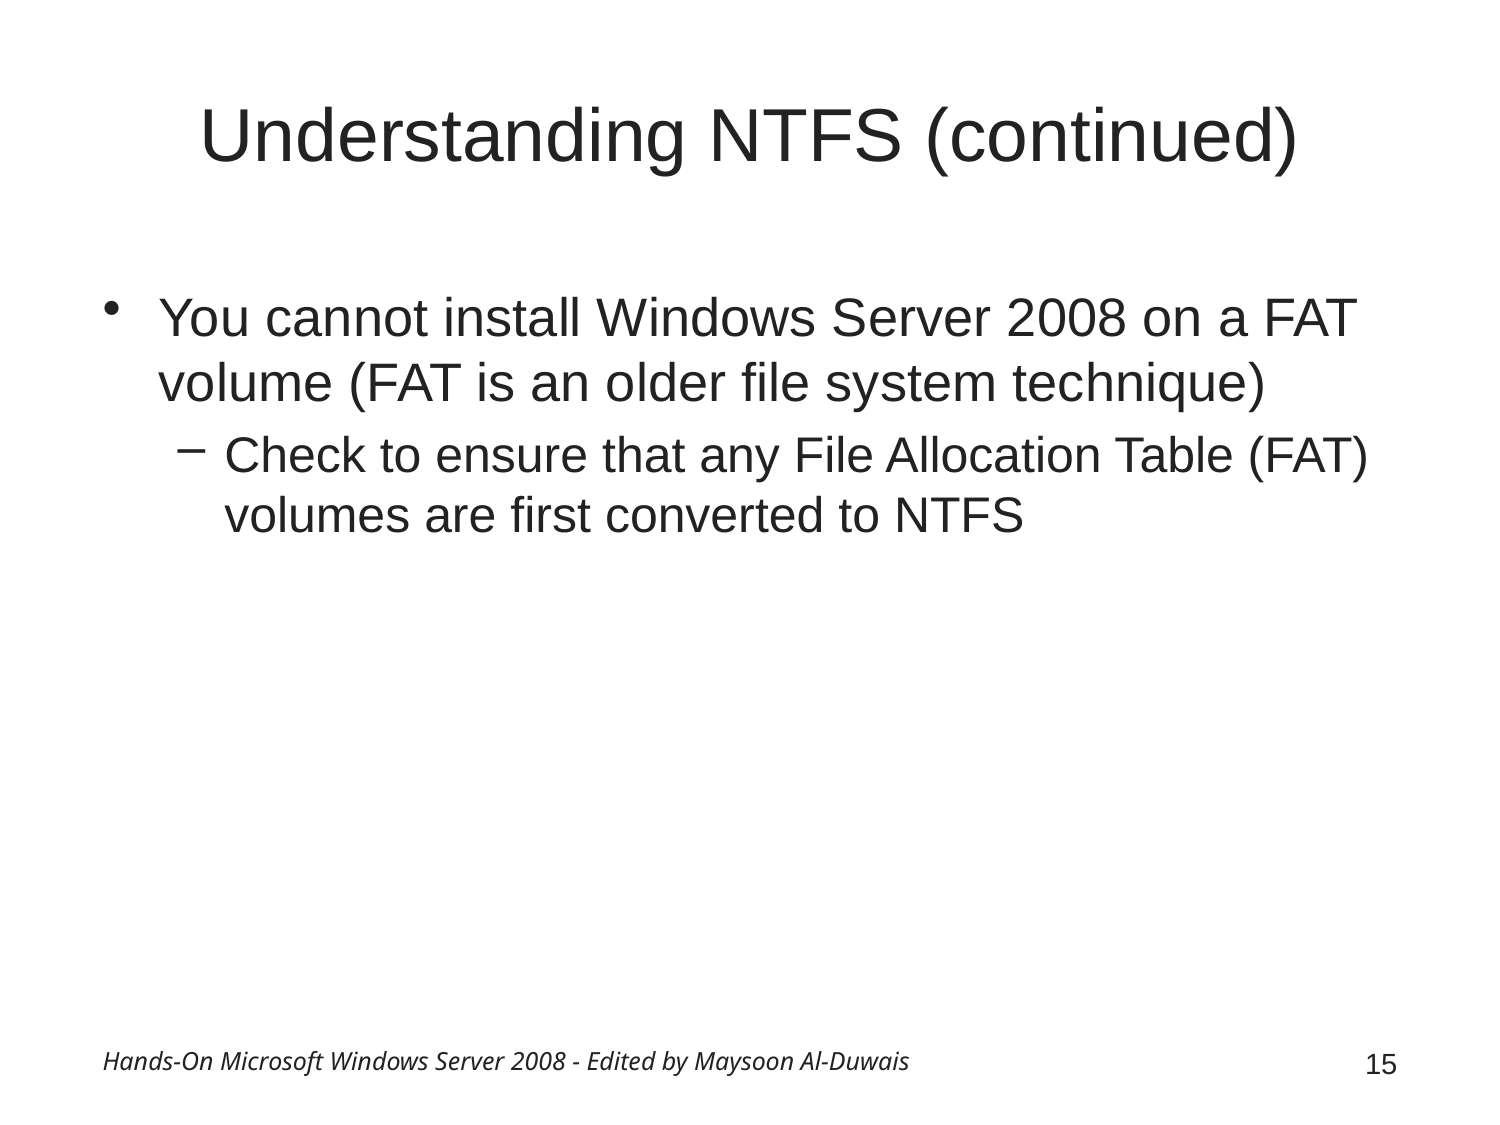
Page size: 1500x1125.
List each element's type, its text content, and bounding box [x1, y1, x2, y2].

footer Hands-On Microsoft Windows Server 2008 - Edited by Maysoon Al-Duwais [87, 1037, 1074, 1101]
slide_number 15 [1074, 1037, 1413, 1101]
list You cannot install Windows Server 2008 on a FAT volume (FAT is an older file system technique) Check to ensure that any File Allocation Table (FAT) volumes are first converted to NTFS [87, 274, 1438, 1026]
title Understanding NTFS (continued) [87, 37, 1413, 226]
